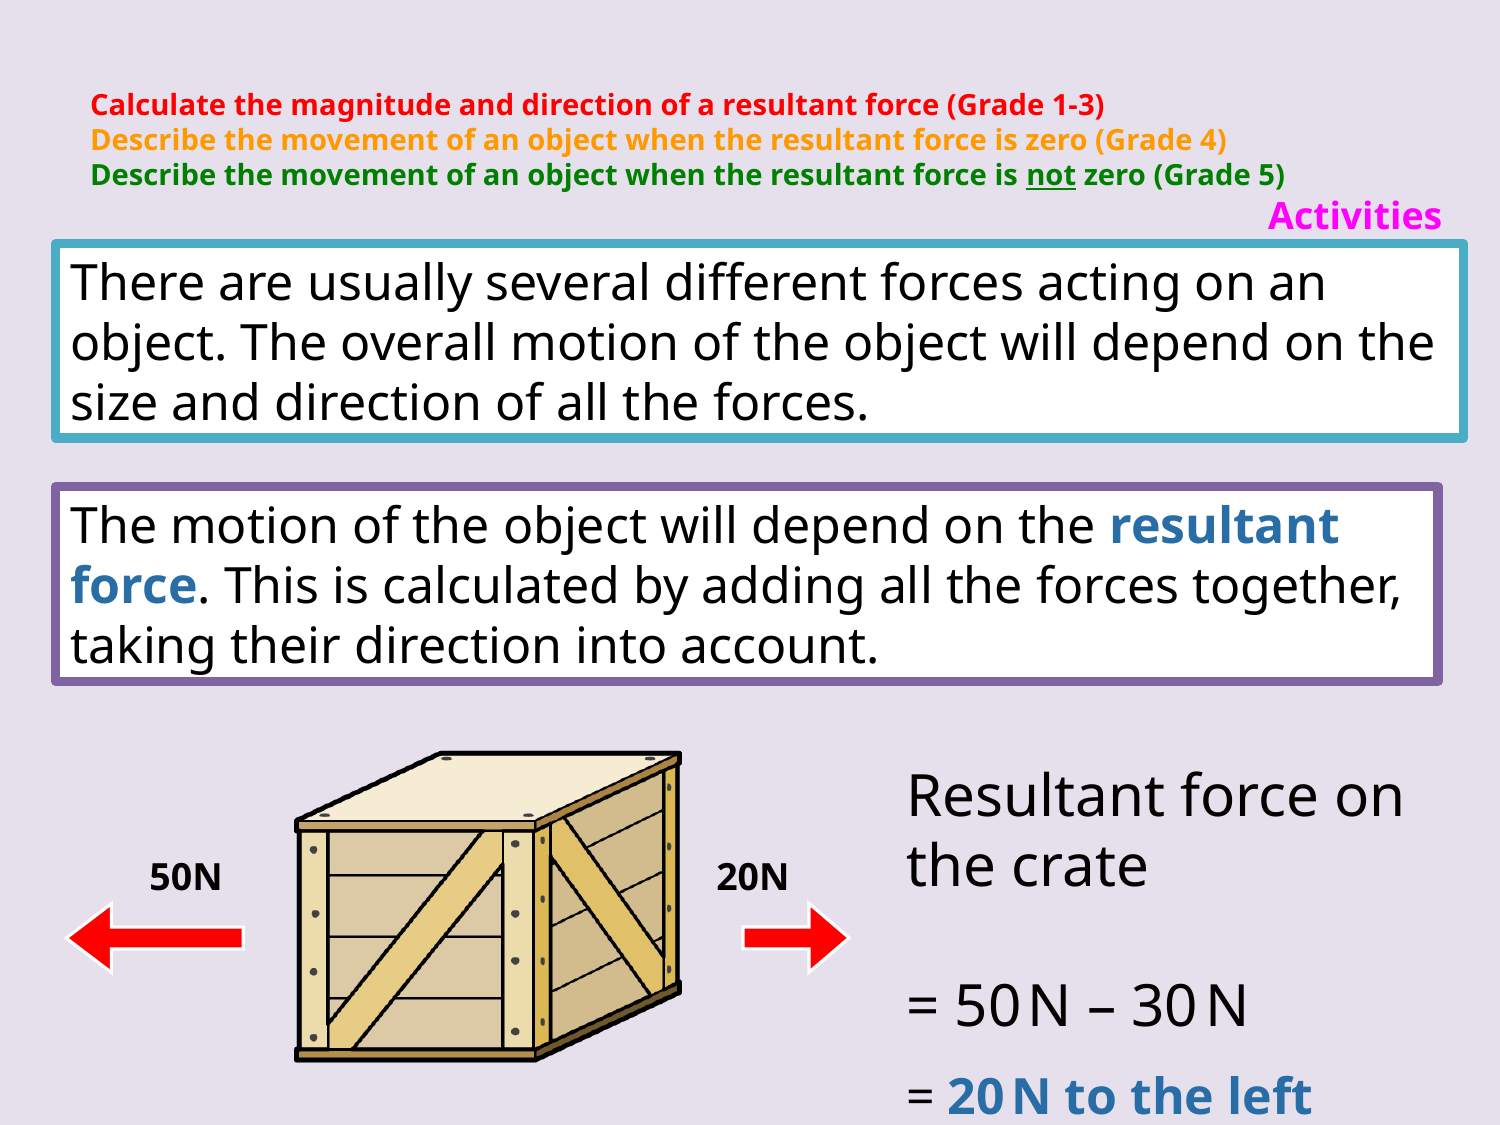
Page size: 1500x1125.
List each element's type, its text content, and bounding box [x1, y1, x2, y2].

text_box There are usually several different forces acting on an object. The overall motion of the object will depend on the size and direction of all the forces. [54, 241, 1465, 440]
title Calculate the magnitude and direction of a resultant force (Grade 1-3) Describe the movement of an object when the resultant force is zero (Grade 4) Describe the movement of an object when the resultant force is not zero (Grade 5) [75, 45, 1425, 233]
text_box 20N [701, 845, 805, 906]
text_box [66, 903, 244, 973]
text_box The motion of the object will depend on the resultant force. This is calculated by adding all the forces together, taking their direction into account. [54, 484, 1440, 683]
text_box [742, 903, 850, 973]
text_box Resultant force on the crate = 50 N – 30 N [891, 751, 1477, 1046]
picture [290, 748, 684, 1064]
text_box 50N [134, 845, 238, 906]
text_box Activities [1253, 184, 1458, 241]
text_box = 20 N to the left [891, 1057, 1339, 1125]
